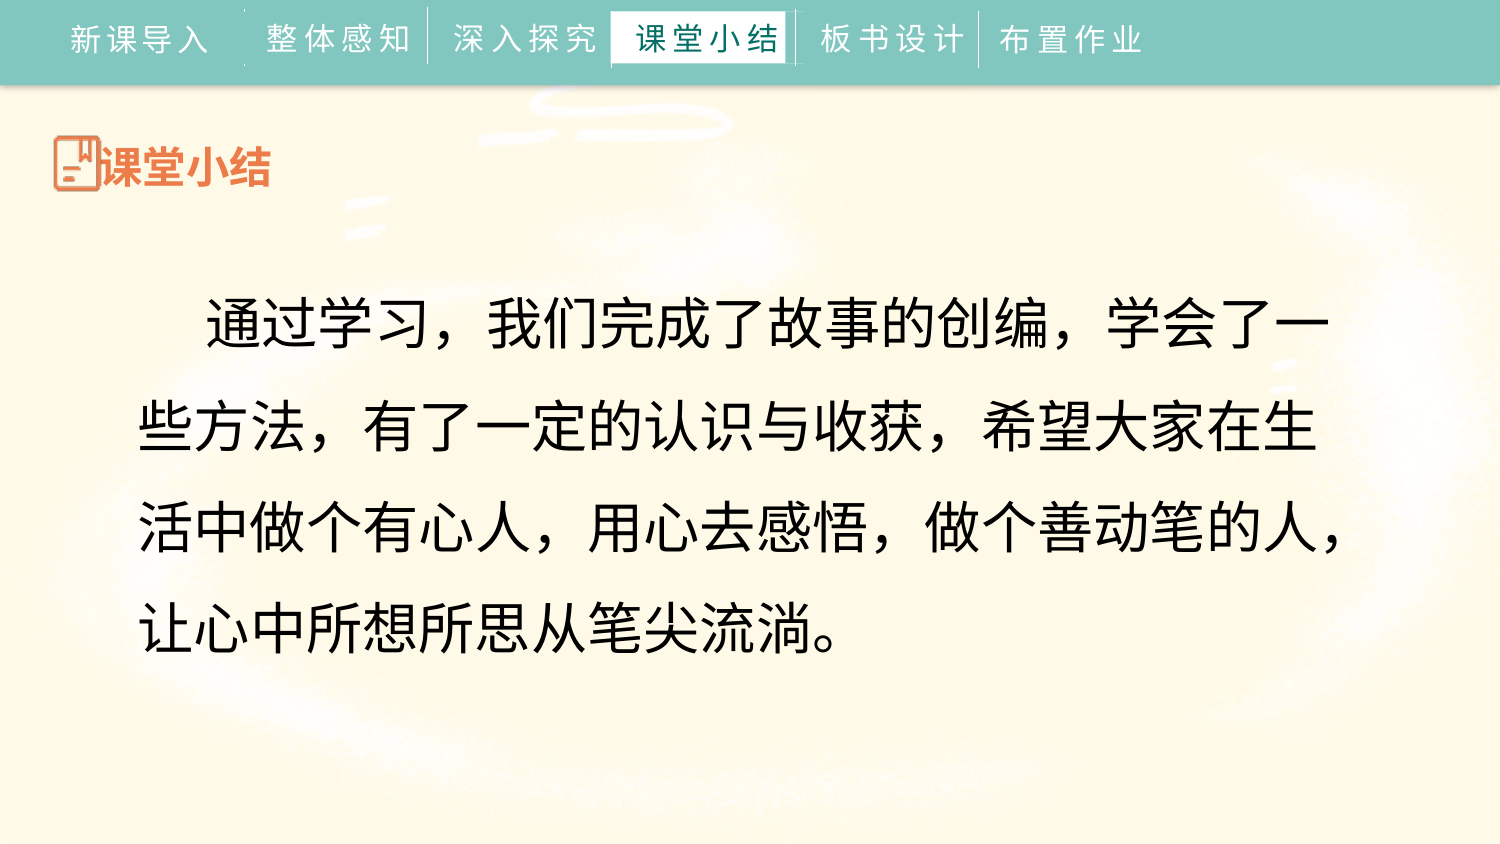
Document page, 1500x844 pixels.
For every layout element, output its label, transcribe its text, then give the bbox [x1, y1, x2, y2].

text_box 通过学习，我们完成了故事的创编，学会了一些方法，有了一定的认识与收获，希望大家在生活中做个有心人，用心去感悟，做个善动笔的人，让心中所想所思从笔尖流淌。 [126, 239, 1374, 605]
text_box 课堂小结 [53, 134, 1347, 198]
picture [23, 133, 131, 193]
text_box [0, 0, 1500, 86]
